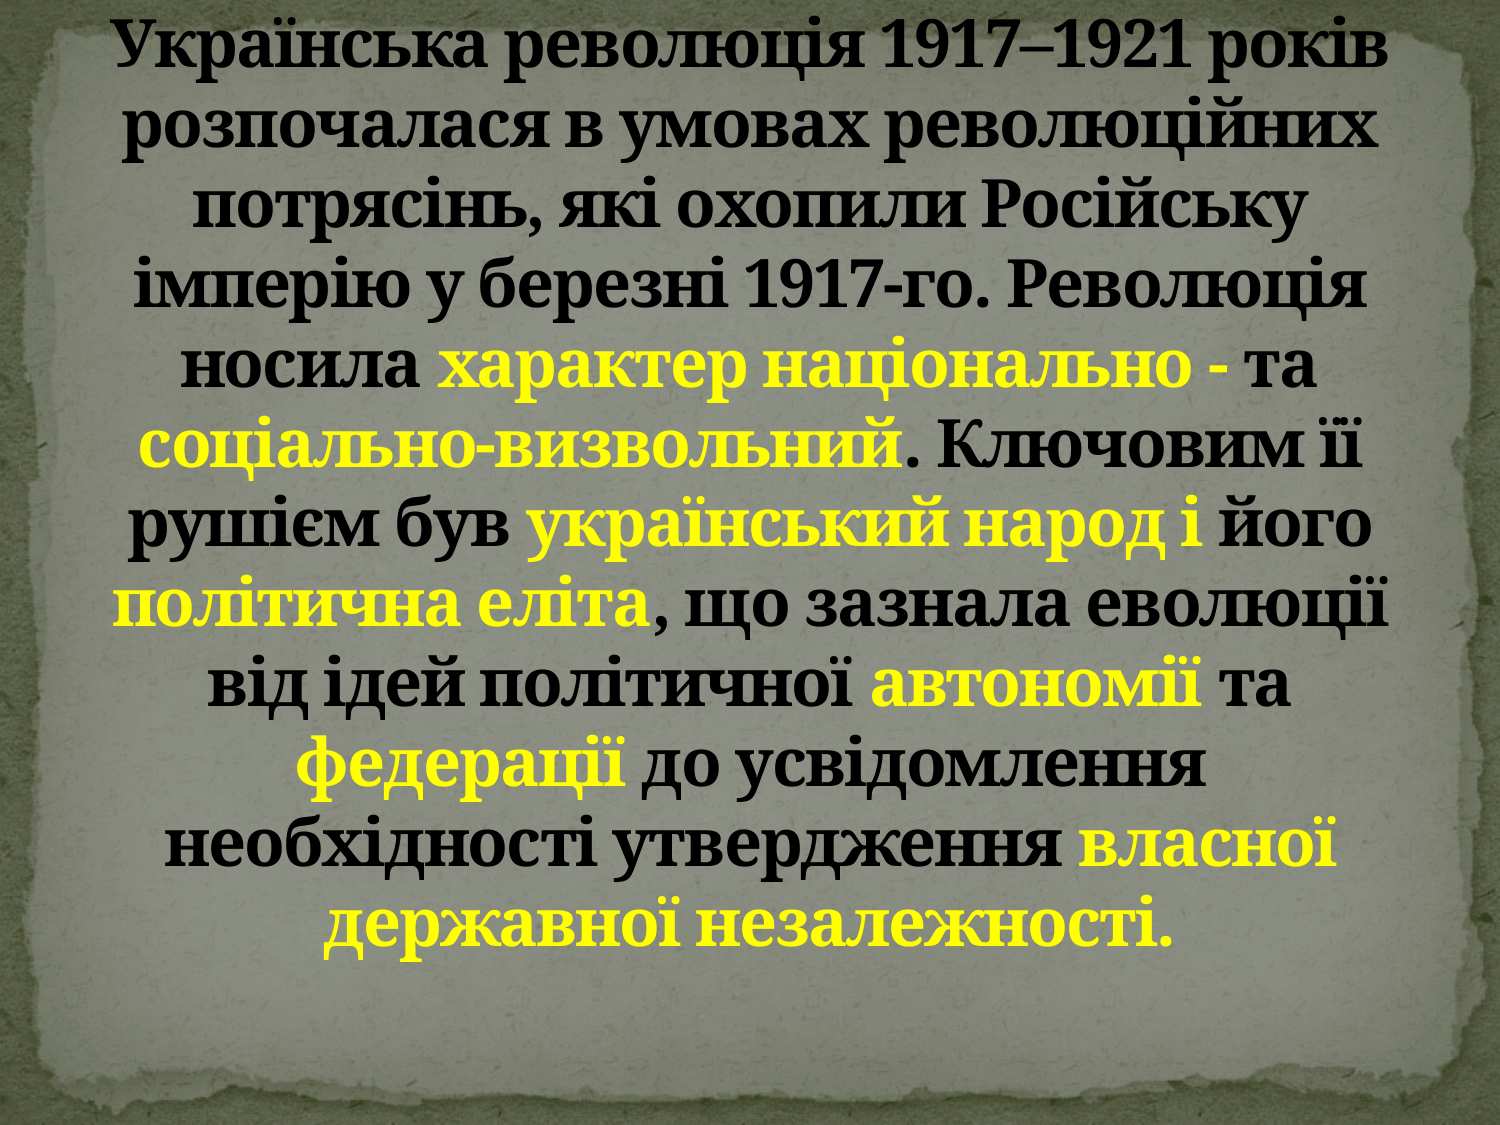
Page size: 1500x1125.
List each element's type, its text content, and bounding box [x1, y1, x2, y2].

title Українська революція 1917–1921 років розпочалася в умовах революційних потрясінь, які охопили Російську імперію у березні 1917-го. Революція носила характер національно - та соціально-визвольний. Ключовим її рушієм був український народ і його політична еліта, що зазнала еволюції від ідей політичної автономії та федерації до усвідомлення необхідності утвердження власної державної незалежності. [74, 24, 1425, 1038]
